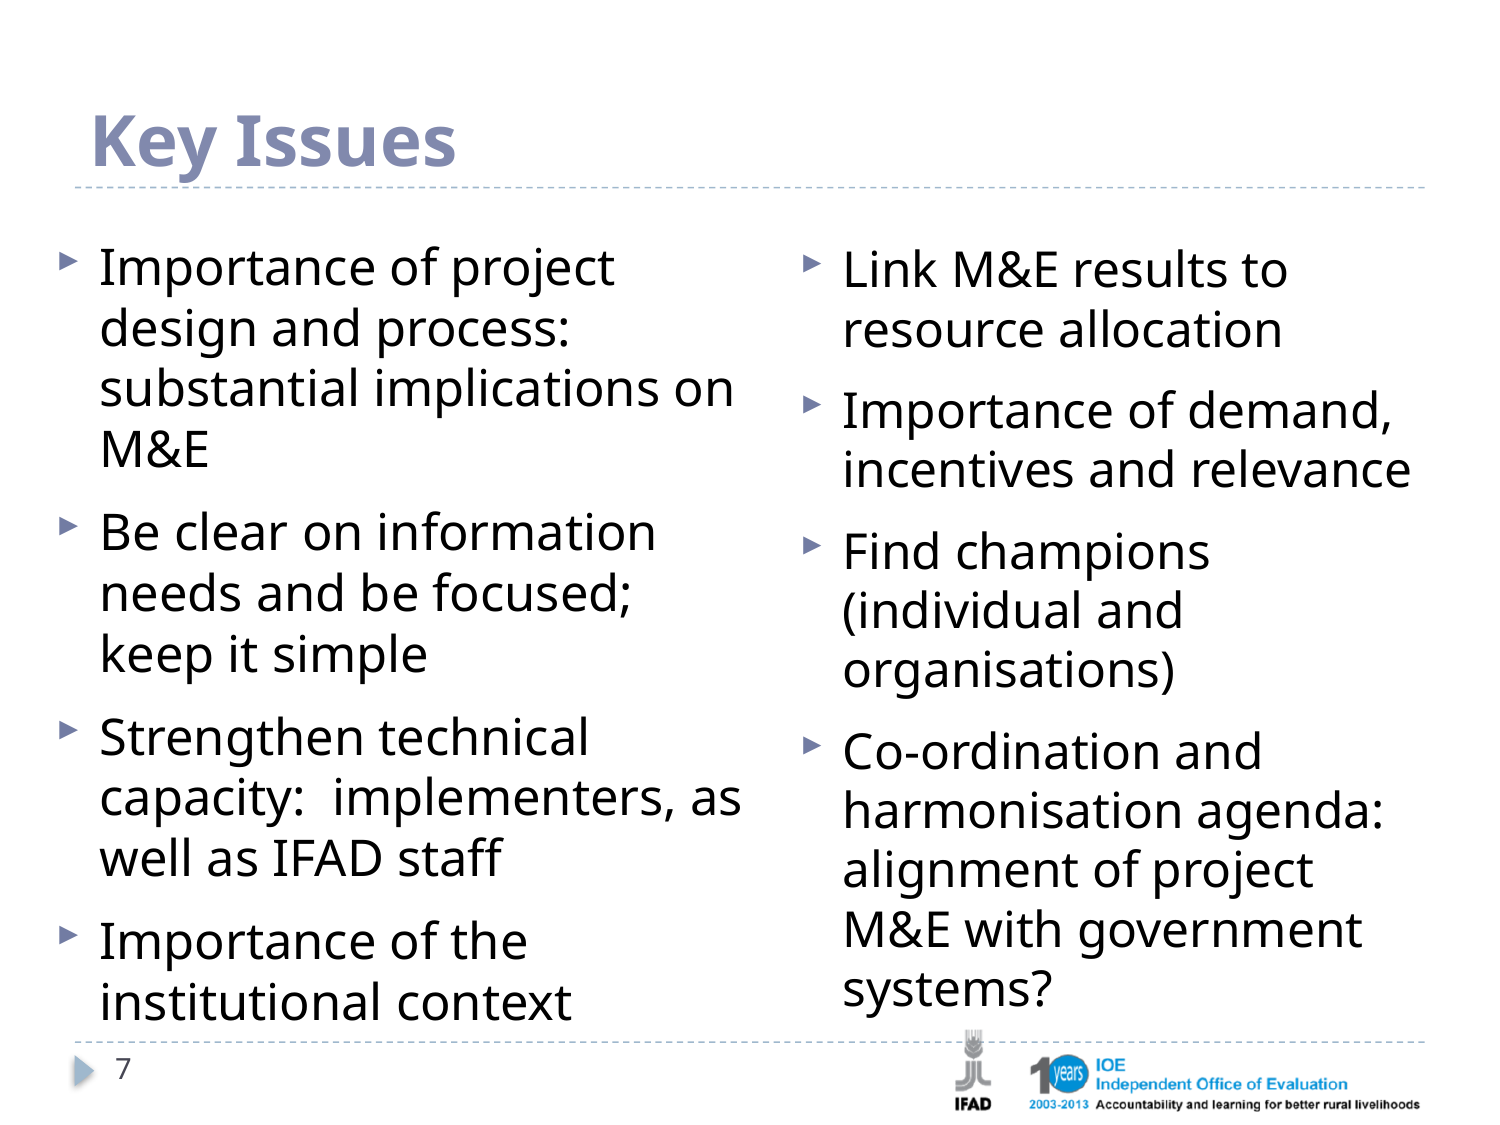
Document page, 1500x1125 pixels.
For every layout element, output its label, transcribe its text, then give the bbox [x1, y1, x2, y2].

picture [949, 1022, 1423, 1113]
list Importance of project design and process: substantial implications on M&E Be clear on information needs and be focused; keep it simple Strengthen technical capacity: implementers, as well as IFAD staff Importance of the institutional context [41, 227, 762, 1041]
title Key Issues [75, 37, 1425, 188]
slide_number 7 [100, 1042, 426, 1103]
list Link M&E results to resource allocation Importance of demand, incentives and relevance Find champions (individual and organisations) Co-ordination and harmonisation agenda: alignment of project M&E with government systems? [785, 231, 1449, 1042]
